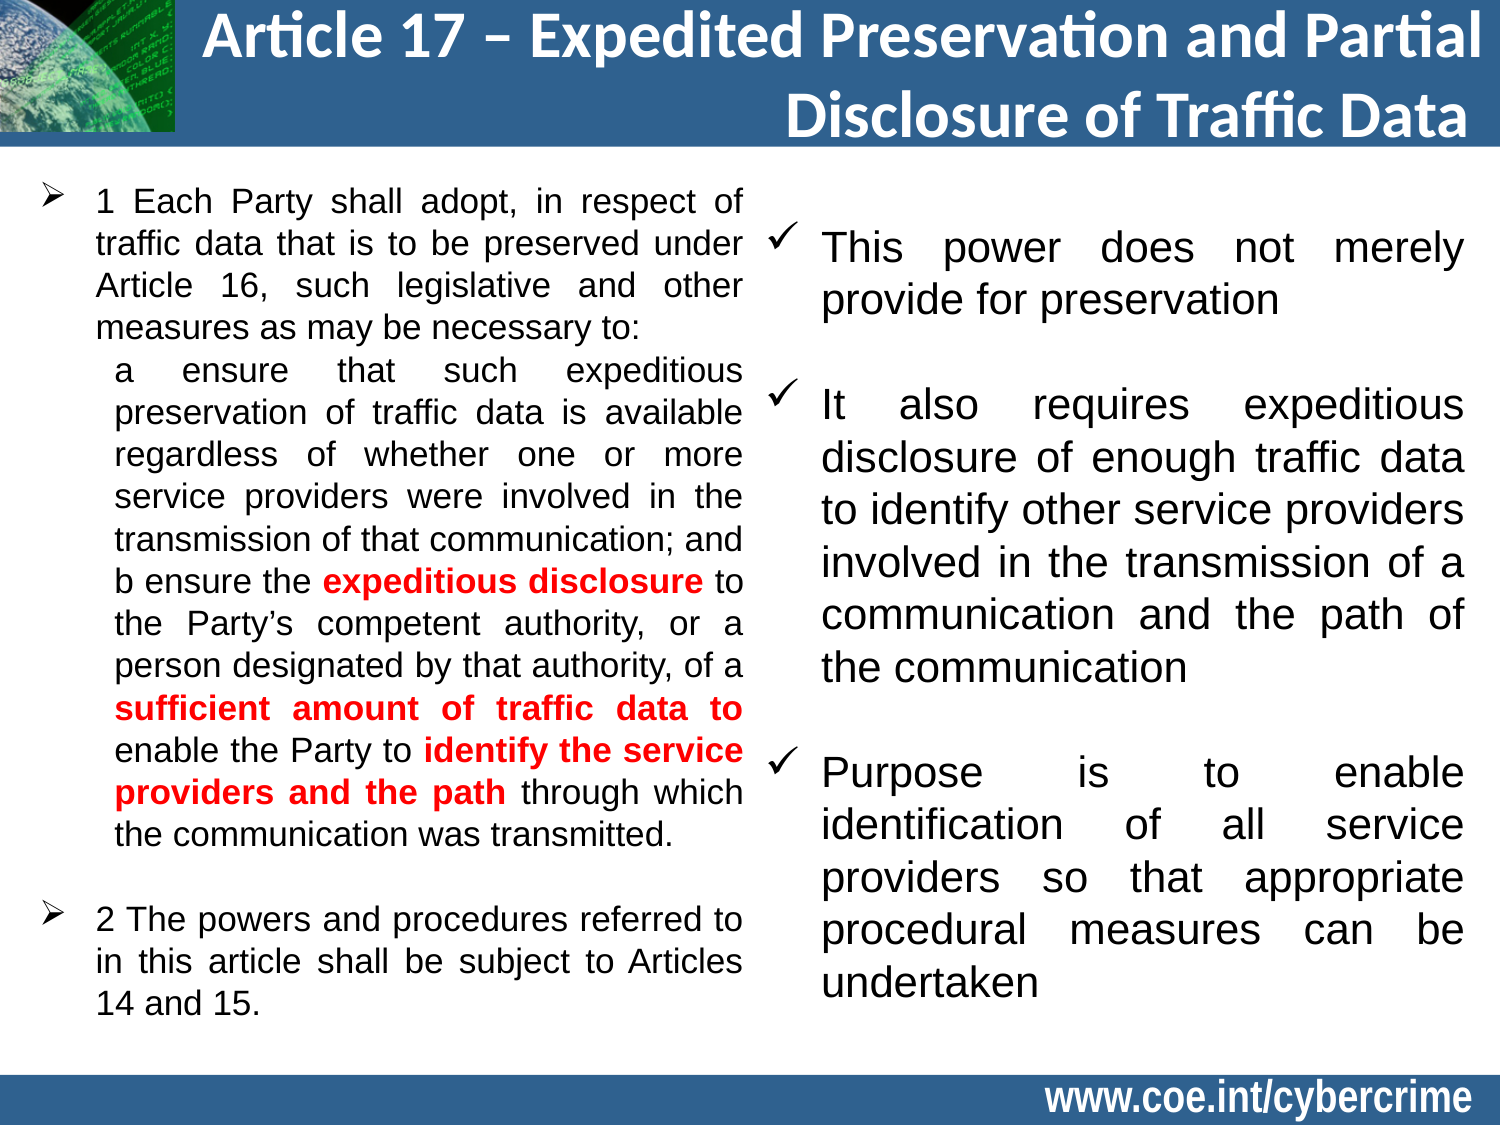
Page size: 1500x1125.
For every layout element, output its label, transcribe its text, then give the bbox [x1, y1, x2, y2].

text_box [0, 1073, 1030, 1125]
text_box This power does not merely provide for preservation It also requires expeditious disclosure of enough traffic data to identify other service providers involved in the transmission of a communication and the path of the communication Purpose is to enable identification of all service providers so that appropriate procedural measures can be undertaken [749, 211, 1480, 1014]
text_box Article 17 – Expedited Preservation and Partial Disclosure of Traffic Data [0, 0, 1500, 149]
text_box 1 Each Party shall adopt, in respect of traffic data that is to be preserved under Article 16, such legislative and other measures as may be necessary to: a ensure that such expeditious preservation of traffic data is available regardless of whether one or more service providers were involved in the transmission of that communication; and b ensure the expeditious disclosure to the Party’s competent authority, or a person designated by that authority, of a sufficient amount of traffic data to enable the Party to identify the service providers and the path through which the communication was transmitted. 2 The powers and procedures referred to in this article shall be subject to Articles 14 and 15. [24, 170, 759, 1030]
text_box www.coe.int/cybercrime [1030, 1059, 1500, 1125]
picture [0, 0, 175, 132]
